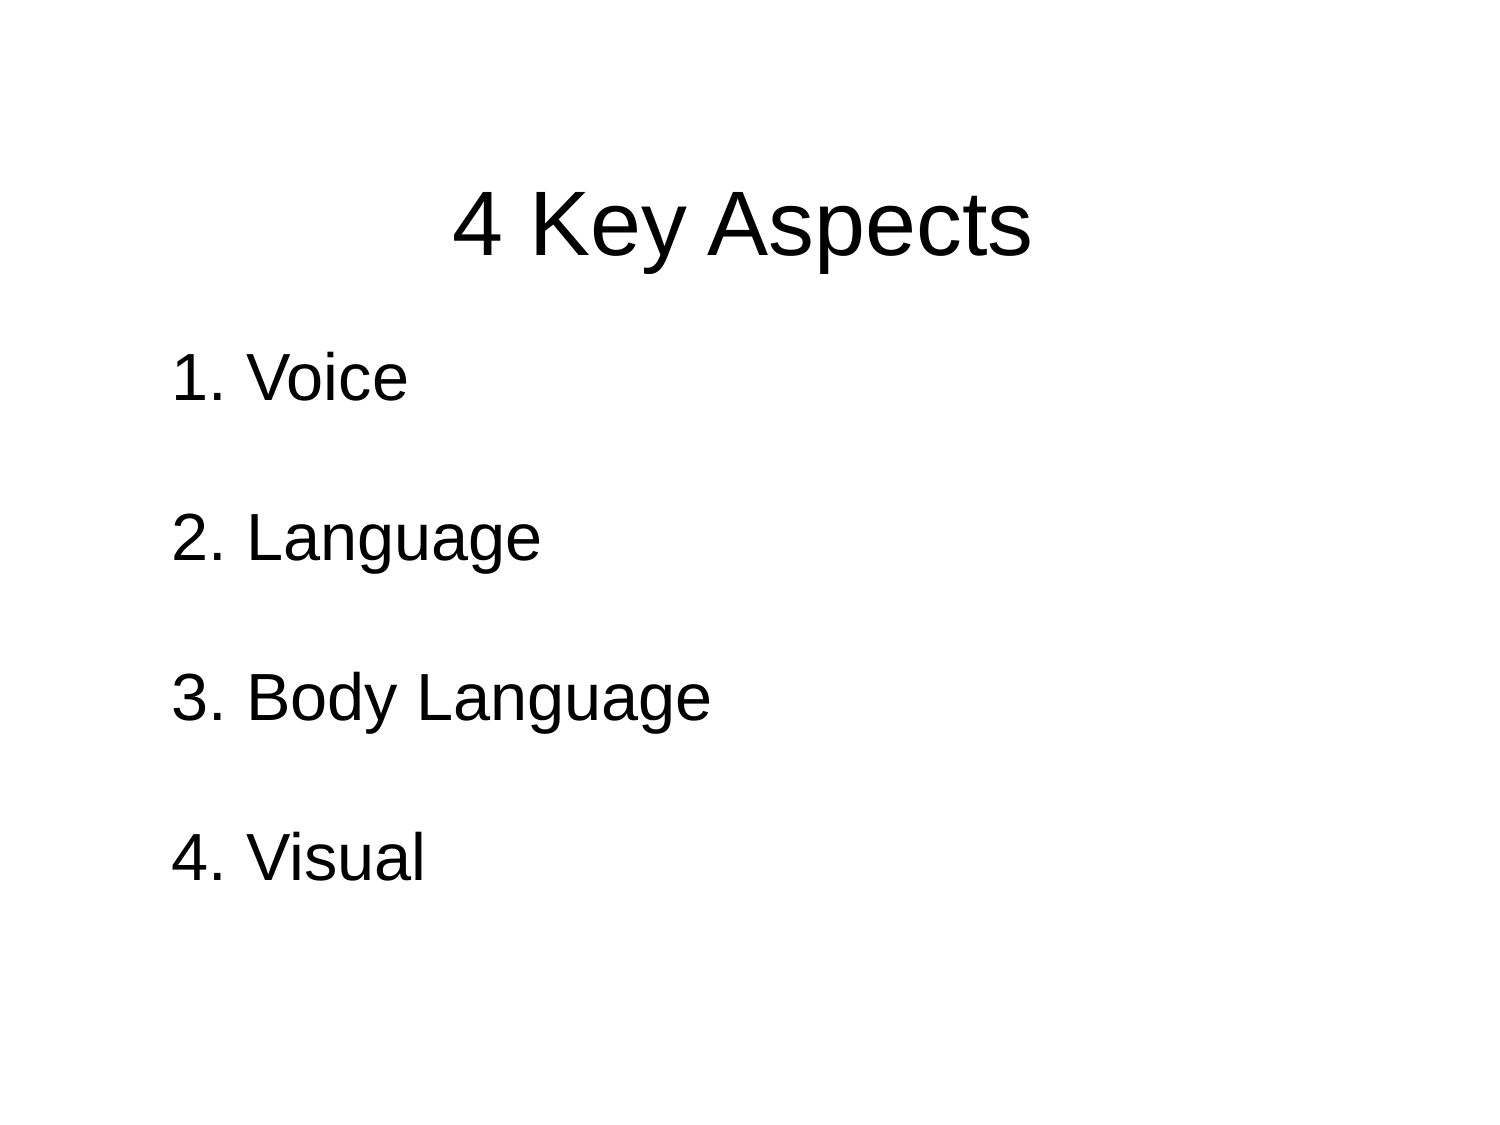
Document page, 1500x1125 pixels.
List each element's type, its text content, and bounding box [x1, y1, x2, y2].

title 4 Key Aspects [225, 125, 1263, 313]
list Voice Language Body Language Visual [156, 326, 1375, 941]
